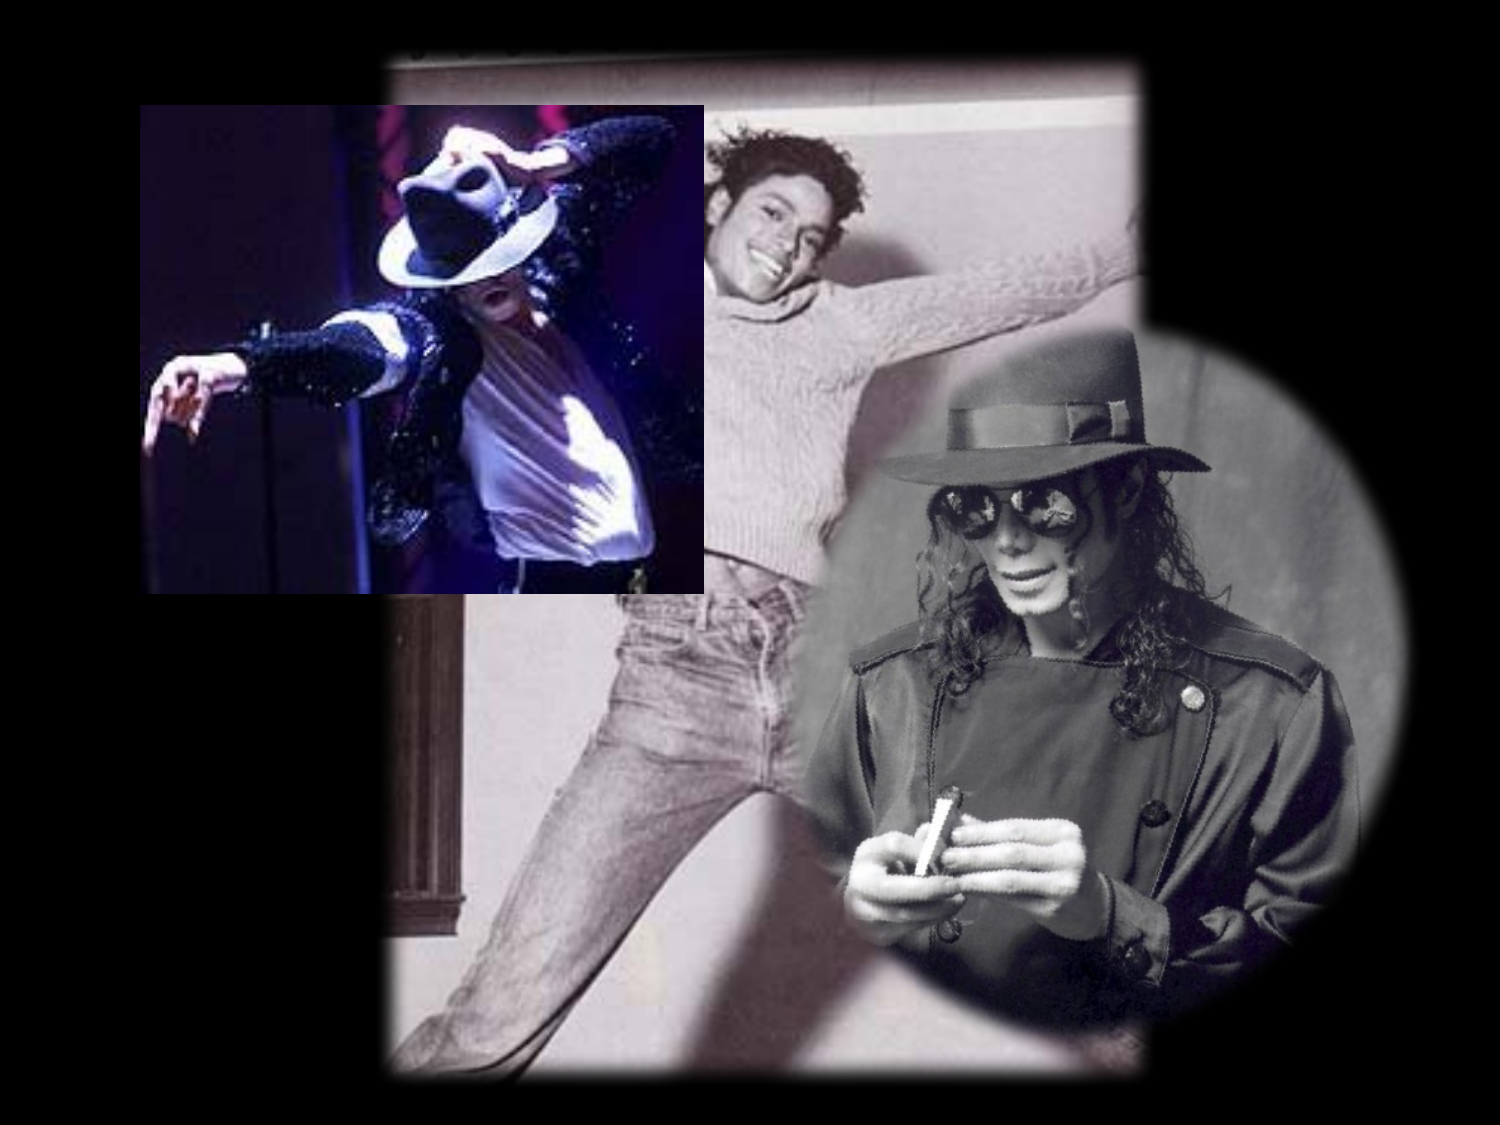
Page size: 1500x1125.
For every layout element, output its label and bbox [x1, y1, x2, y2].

picture [140, 46, 1420, 1089]
